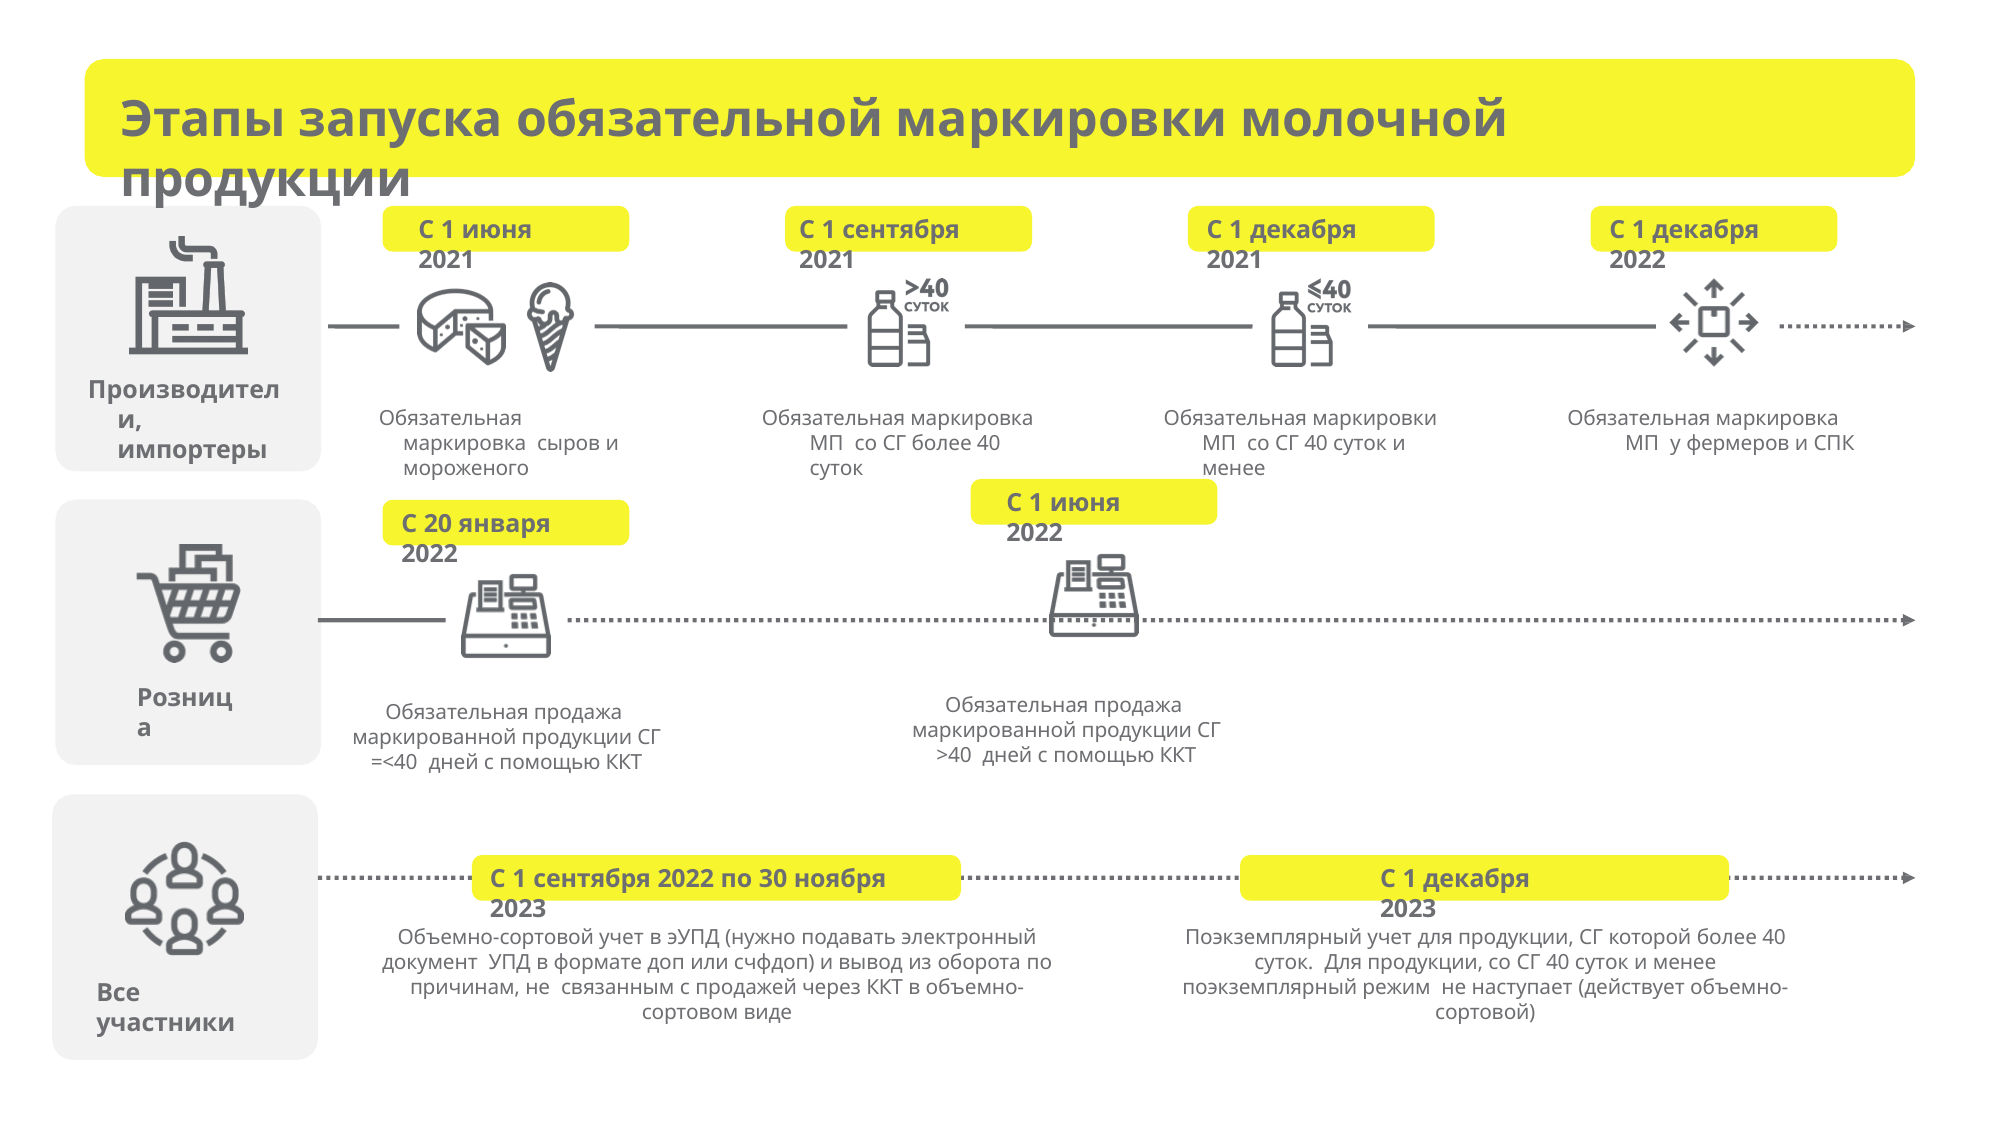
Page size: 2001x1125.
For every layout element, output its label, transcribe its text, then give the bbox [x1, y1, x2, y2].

text_box Обязательная маркировки МП со СГ 40 суток и менее [1161, 402, 1461, 480]
picture [1669, 277, 1759, 367]
text_box [1902, 320, 1916, 333]
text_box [317, 854, 1916, 902]
text_box Обязательная маркировка МП у фермеров и СПК [1565, 402, 1863, 455]
text_box [52, 794, 318, 1060]
text_box Все участники [94, 974, 274, 1037]
picture [1266, 277, 1356, 367]
text_box [970, 478, 1218, 525]
text_box Объемно-сортовой учет в эУПД (нужно подавать электронный документ УПД в формате доп или счфдоп) и вывод из оборота по причинам, не связанным с продажей через ККТ в объемно-сортовом виде [363, 921, 1070, 1024]
text_box Обязательная продажа маркированной продукции СГ =<40 дней с помощью ККТ [328, 696, 684, 774]
picture [125, 839, 244, 959]
text_box Обязательная продажа маркированной продукции СГ >40 дней с помощью ККТ [895, 690, 1236, 767]
text_box Розница [134, 679, 242, 742]
text_box [55, 499, 322, 766]
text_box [417, 282, 848, 372]
text_box Обязательная маркировка сыров и мороженого [376, 402, 636, 480]
text_box С 1 сентября 2022 по 30 ноября 2023 [487, 912, 946, 923]
text_box С 20 января 2022 [399, 505, 613, 568]
text_box С 1 декабря 2022 [1699, 211, 1821, 274]
picture [864, 277, 954, 367]
picture [128, 235, 248, 355]
title Этапы запуска обязательной маркировки молочной продукции [117, 83, 1699, 274]
text_box [1699, 205, 1838, 252]
text_box Поэкземплярный учет для продукции, СГ которой более 40 суток. Для продукции, со СГ 40 суток и менее поэкземплярный режим не наступает (действует объемно-сортовой) [1165, 921, 1804, 1024]
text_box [567, 550, 1916, 640]
text_box Обязательная маркировка МП со СГ более 40 суток [759, 402, 1058, 480]
text_box [382, 499, 630, 546]
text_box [55, 205, 402, 472]
text_box [84, 58, 1916, 178]
picture [128, 544, 248, 663]
text_box С 1 декабря 2023 [1377, 912, 1592, 921]
picture [461, 571, 551, 661]
text_box С 1 июня 2022 [1004, 484, 1184, 547]
